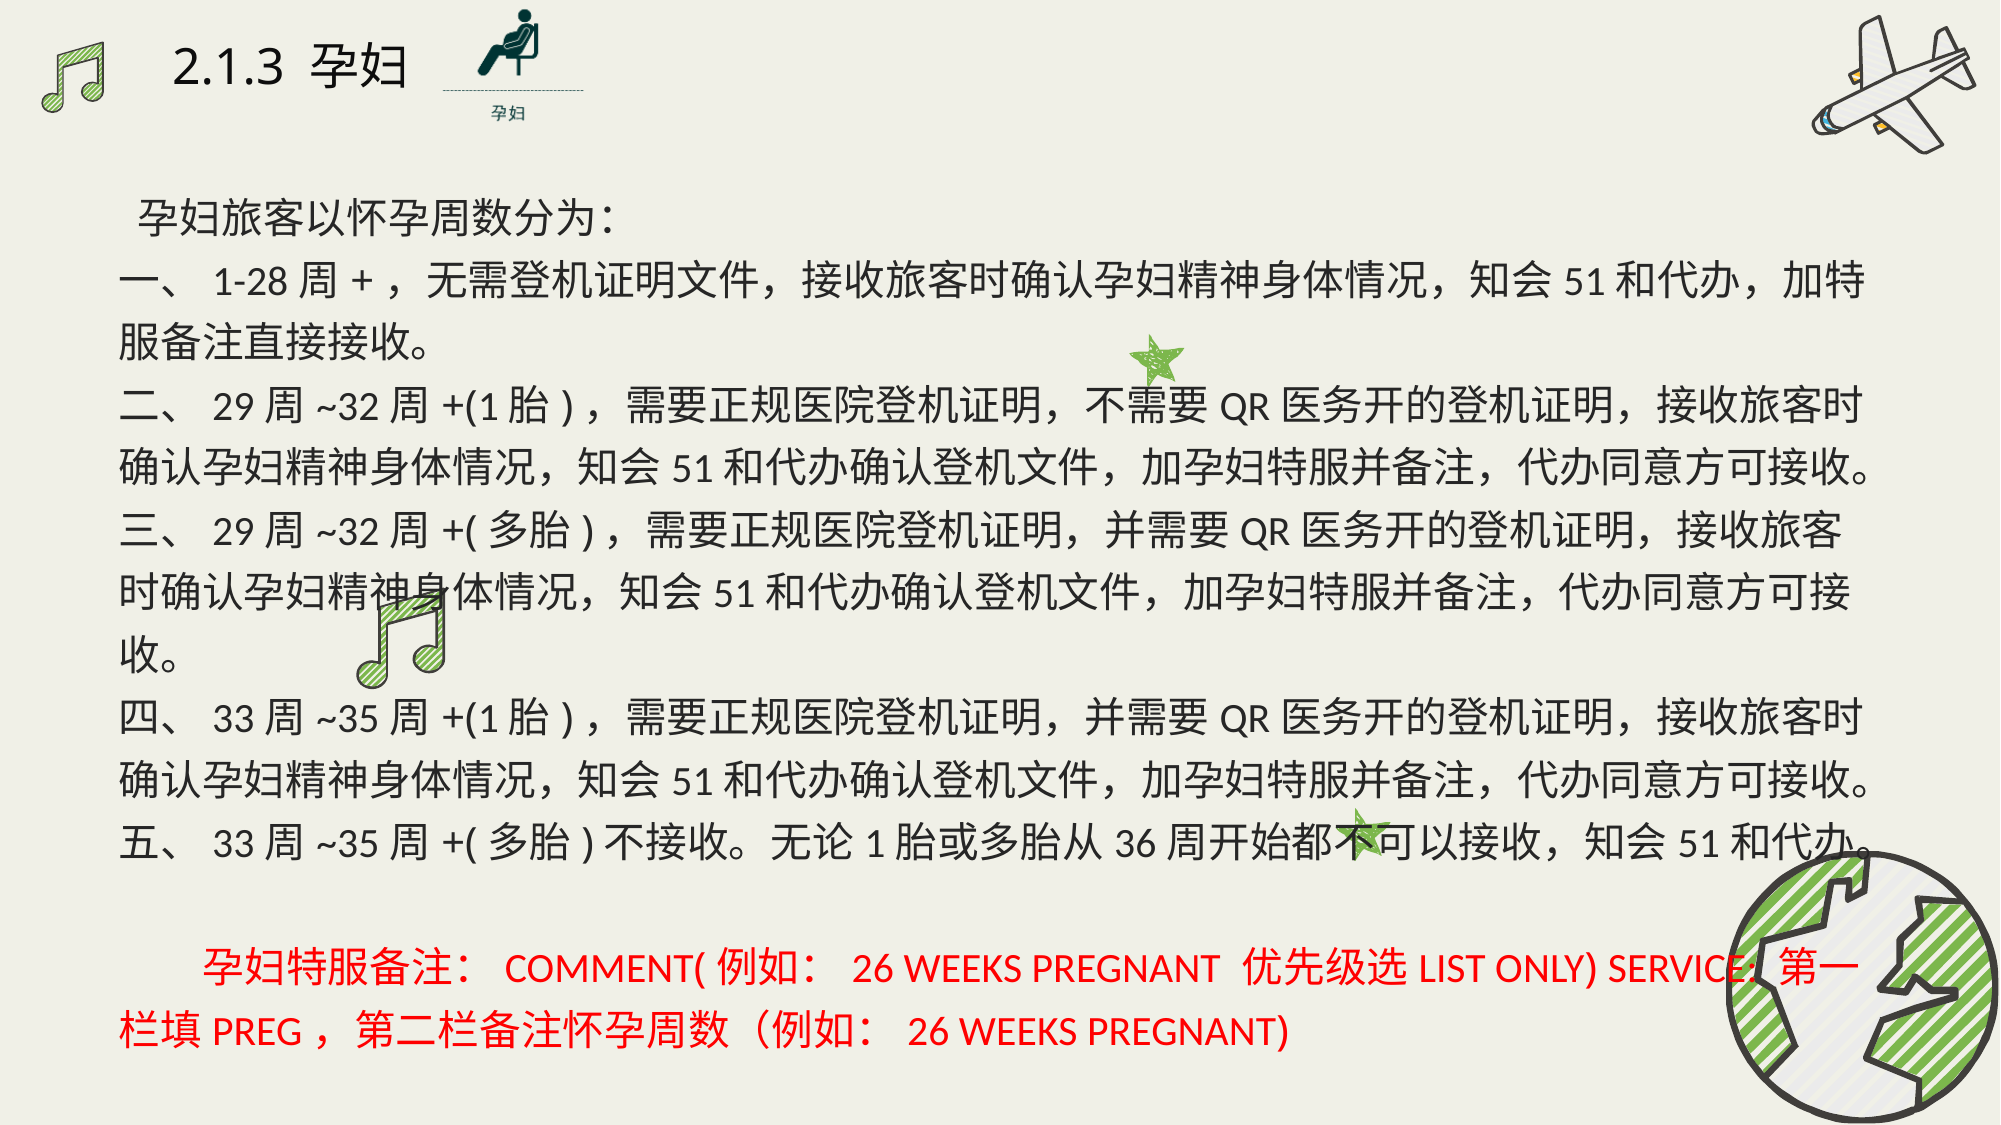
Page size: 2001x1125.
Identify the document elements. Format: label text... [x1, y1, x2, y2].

text_box 2.1.3 孕妇 [157, 27, 425, 103]
picture [442, 0, 584, 130]
picture [1816, 4, 1964, 177]
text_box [356, 587, 446, 690]
picture [1726, 851, 2000, 1125]
text_box 孕妇旅客以怀孕周数分为： 一、1-28周+，无需登机证明文件，接收旅客时确认孕妇精神身体情况，知会51和代办，加特服备注直接接收。 二、29周~32周+(1胎)，需要正规医院登机证明，不需要QR医务开的登机证明，接收旅客时确认孕妇精神身体情况，知会51和代办确认登机文件，加孕妇特服并备注，代办同意方可接收。 三、29周~32周+(多胎)，需要正规医院登机证明，并需要QR医务开的登机证明，接收旅客时确认孕妇精神身体情况，知会51和代办确认登机文件，加孕妇特服并备注，代办同意方可接收。 四、33周~35周+(1胎)，需要正规医院登机证明，并需要QR医务开的登机证明，接收旅客时确认孕妇精神身体情况，知会51和代办确认登机文件，加孕妇特服并备注，代办同意方可接收。 五、33周~35周+(多胎)不接收。无论1胎或多胎从36周开始都不可以接收，知会51和代办。 孕妇特服备注：COMMENT(例如：26 WEEKS PREGNANT 优先级选LIST ONLY) SERVICE: 第一栏填PREG，第二栏备注怀孕周数（例如：26 WEEKS PREGNANT) [103, 171, 1886, 1061]
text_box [41, 41, 104, 114]
